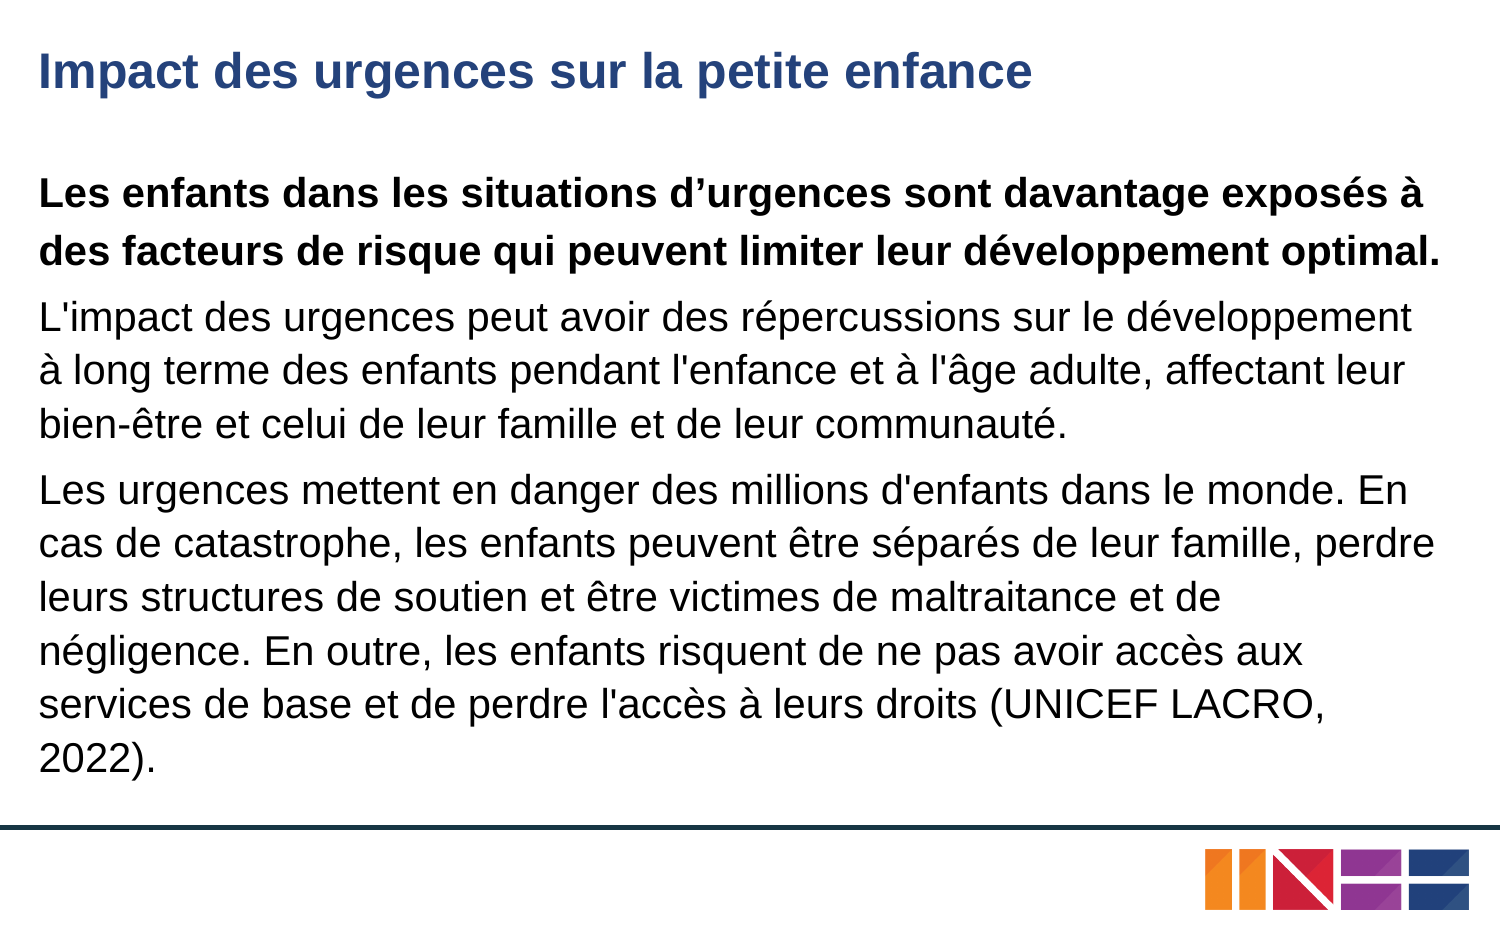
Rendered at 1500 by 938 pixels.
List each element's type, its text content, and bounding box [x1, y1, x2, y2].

title Impact des urgences sur la petite enfance [23, 23, 1468, 121]
list Les enfants dans les situations d’urgences sont davantage exposés à des facteurs de risque qui peuvent limiter leur développement optimal. L'impact des urgences peut avoir des répercussions sur le développement à long terme des enfants pendant l'enfance et à l'âge adulte, affectant leur bien-être et celui de leur famille et de leur communauté. Les urgences mettent en danger des millions d'enfants dans le monde. En cas de catastrophe, les enfants peuvent être séparés de leur famille, perdre leurs structures de soutien et être victimes de maltraitance et de négligence. En outre, les enfants risquent de ne pas avoir accès aux services de base et de perdre l'accès à leurs droits (UNICEF LACRO, 2022). [23, 143, 1457, 818]
picture [1205, 849, 1469, 910]
